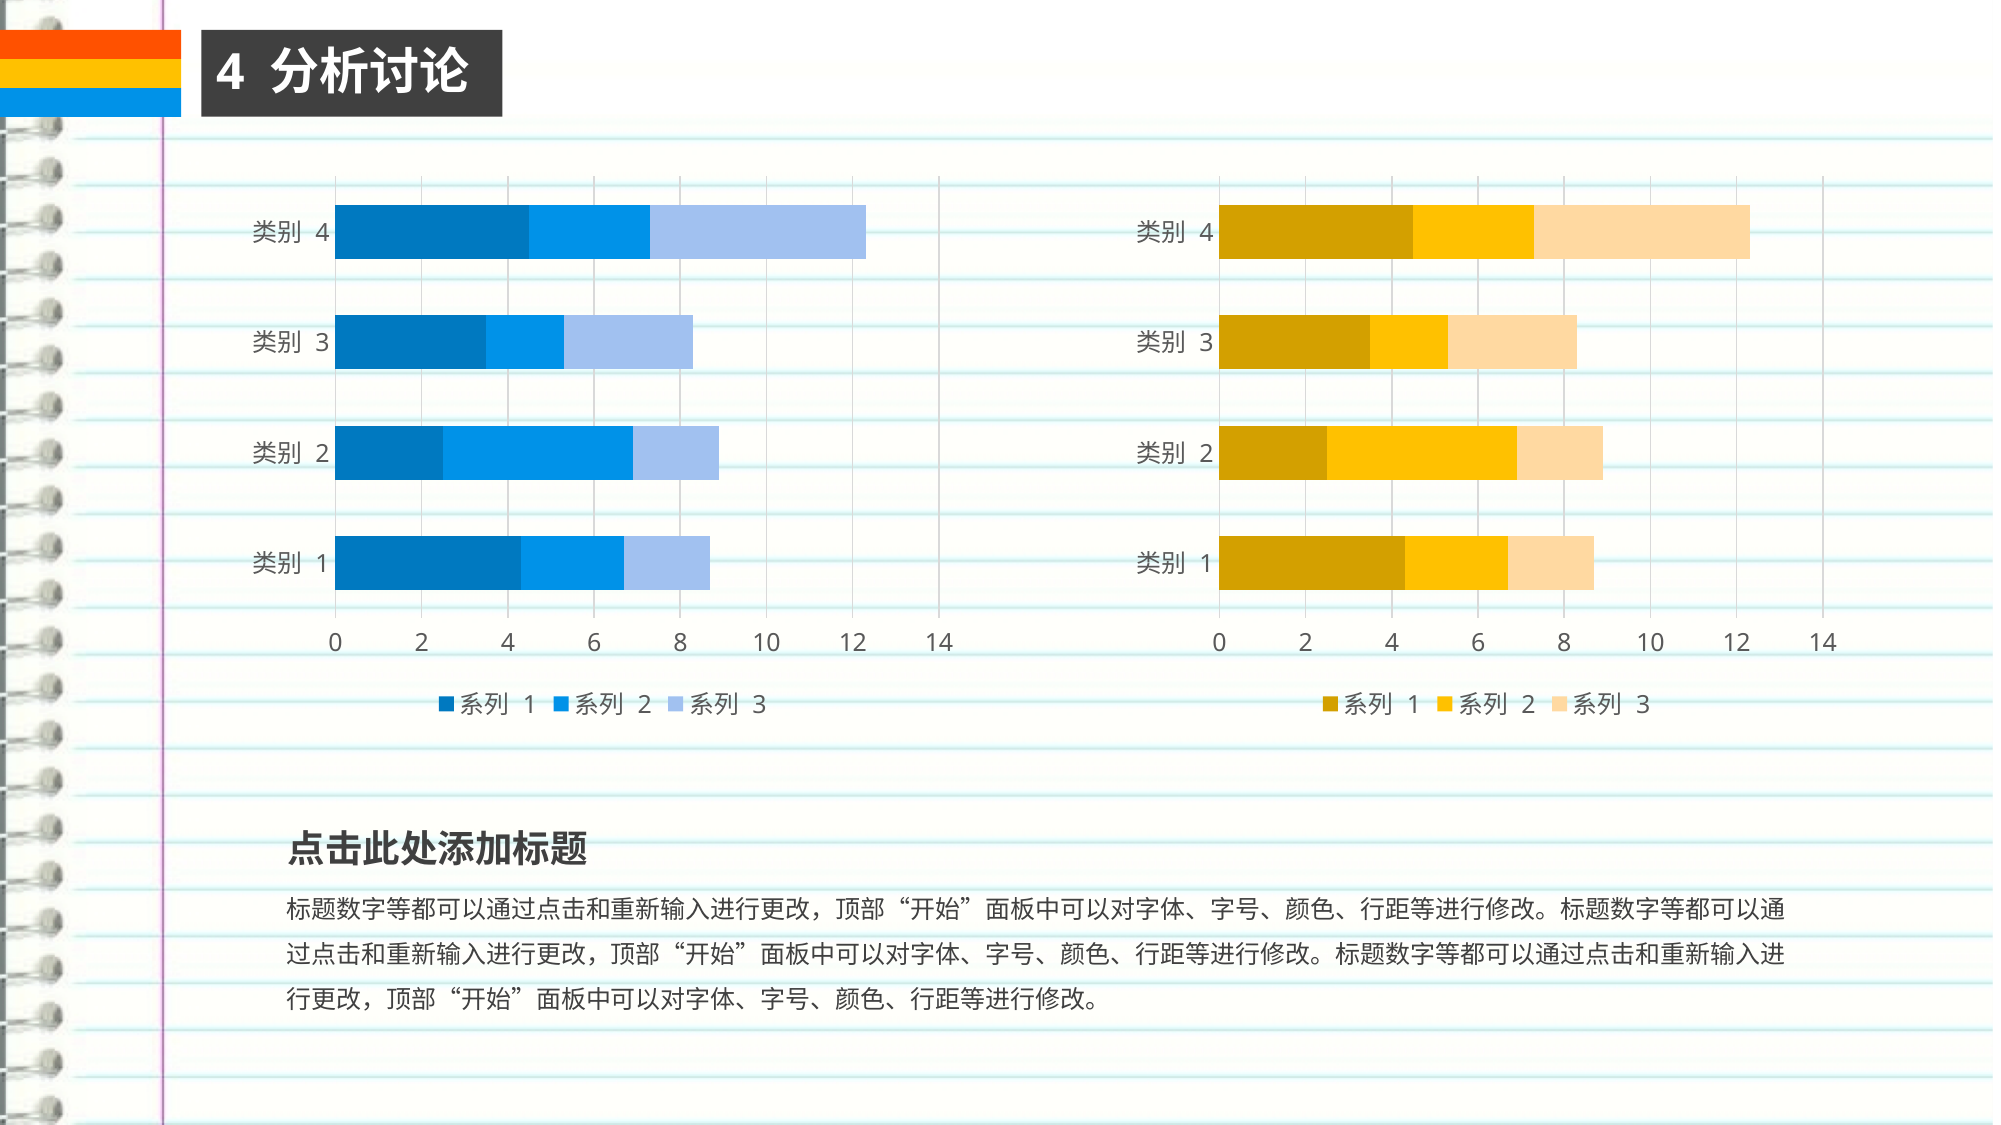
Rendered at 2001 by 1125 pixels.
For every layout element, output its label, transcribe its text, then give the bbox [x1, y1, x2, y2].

picture [0, 0, 2001, 1125]
text_box 点击此处添加标题 [273, 804, 603, 878]
chart [1121, 165, 1852, 728]
list 4 分析讨论 [200, 29, 503, 118]
chart [237, 165, 968, 728]
text_box 标题数字等都可以通过点击和重新输入进行更改，顶部“开始”面板中可以对字体、字号、颜色、行距等进行修改。标题数字等都可以通过点击和重新输入进行更改，顶部“开始”面板中可以对字体、字号、颜色、行距等进行修改。标题数字等都可以通过点击和重新输入进行更改，顶部“开始”面板中可以对字体、字号、颜色、行距等进行修改。 [271, 871, 1803, 1022]
